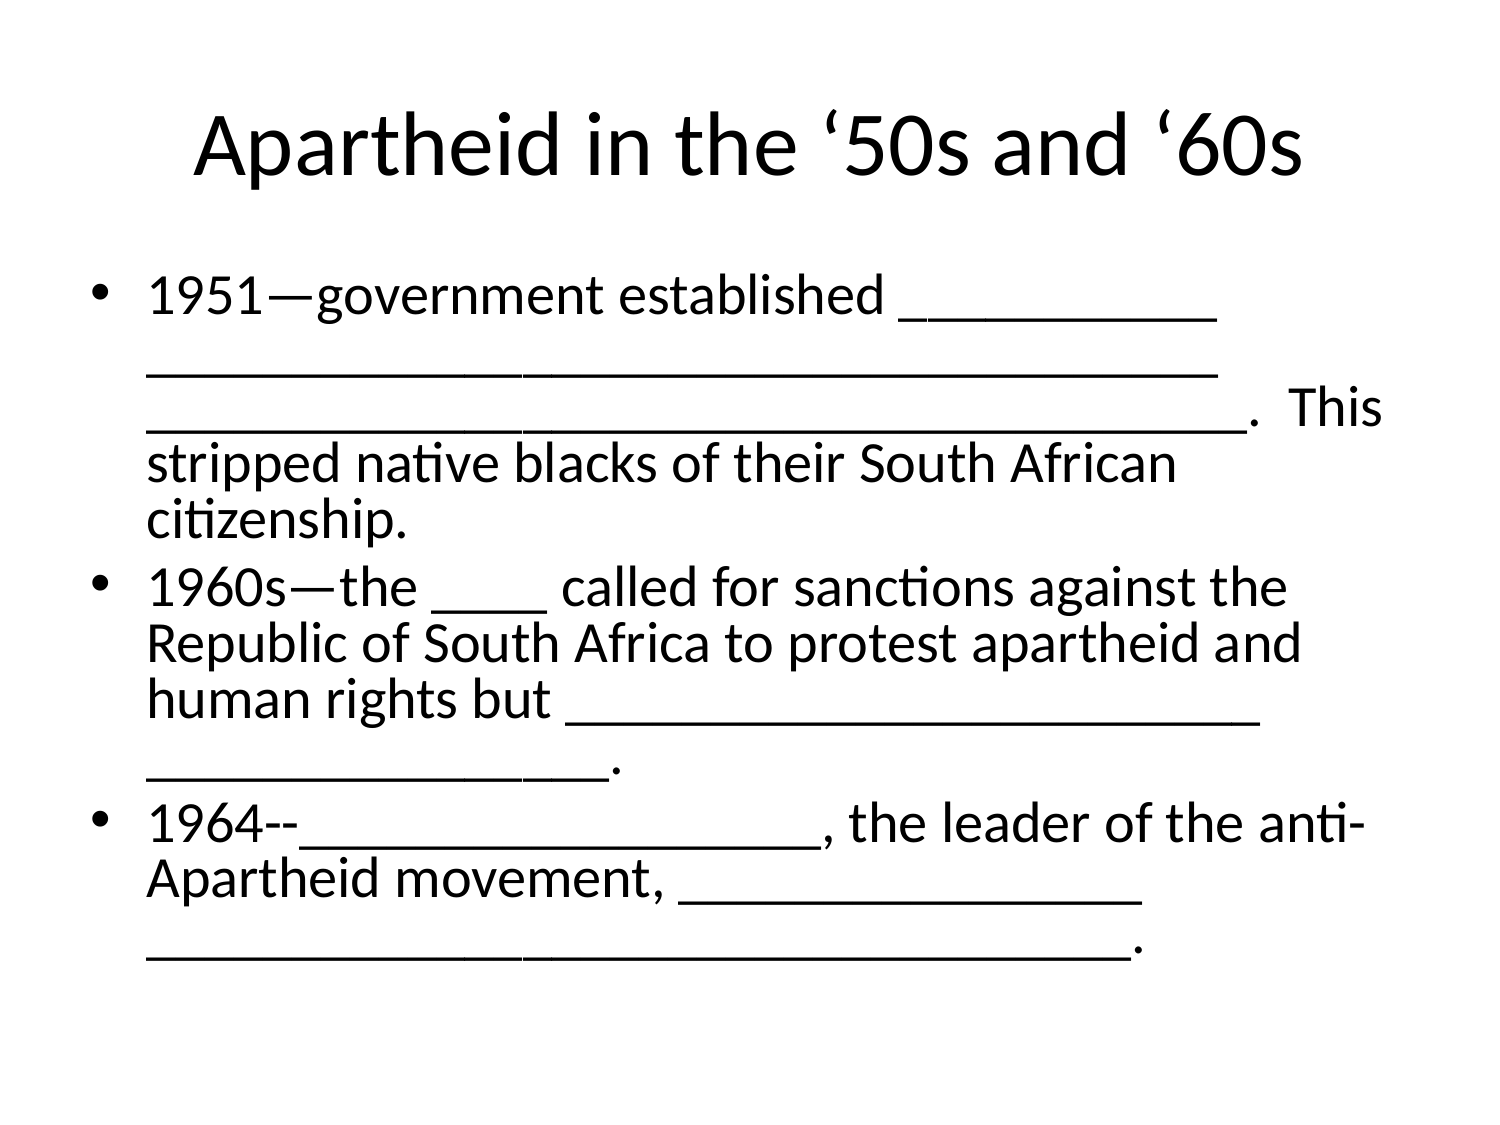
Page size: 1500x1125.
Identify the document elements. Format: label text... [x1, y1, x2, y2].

list 1951—government established ___________ _____________________________________ ______________________________________. This stripped native blacks of their South African citizenship. 1960s—the ____ called for sanctions against the Republic of South Africa to protest apartheid and human rights but ________________________ ________________. 1964--__________________, the leader of the anti-Apartheid movement, ________________ __________________________________. [75, 262, 1425, 1005]
title Apartheid in the ‘50s and ‘60s [75, 45, 1425, 233]
